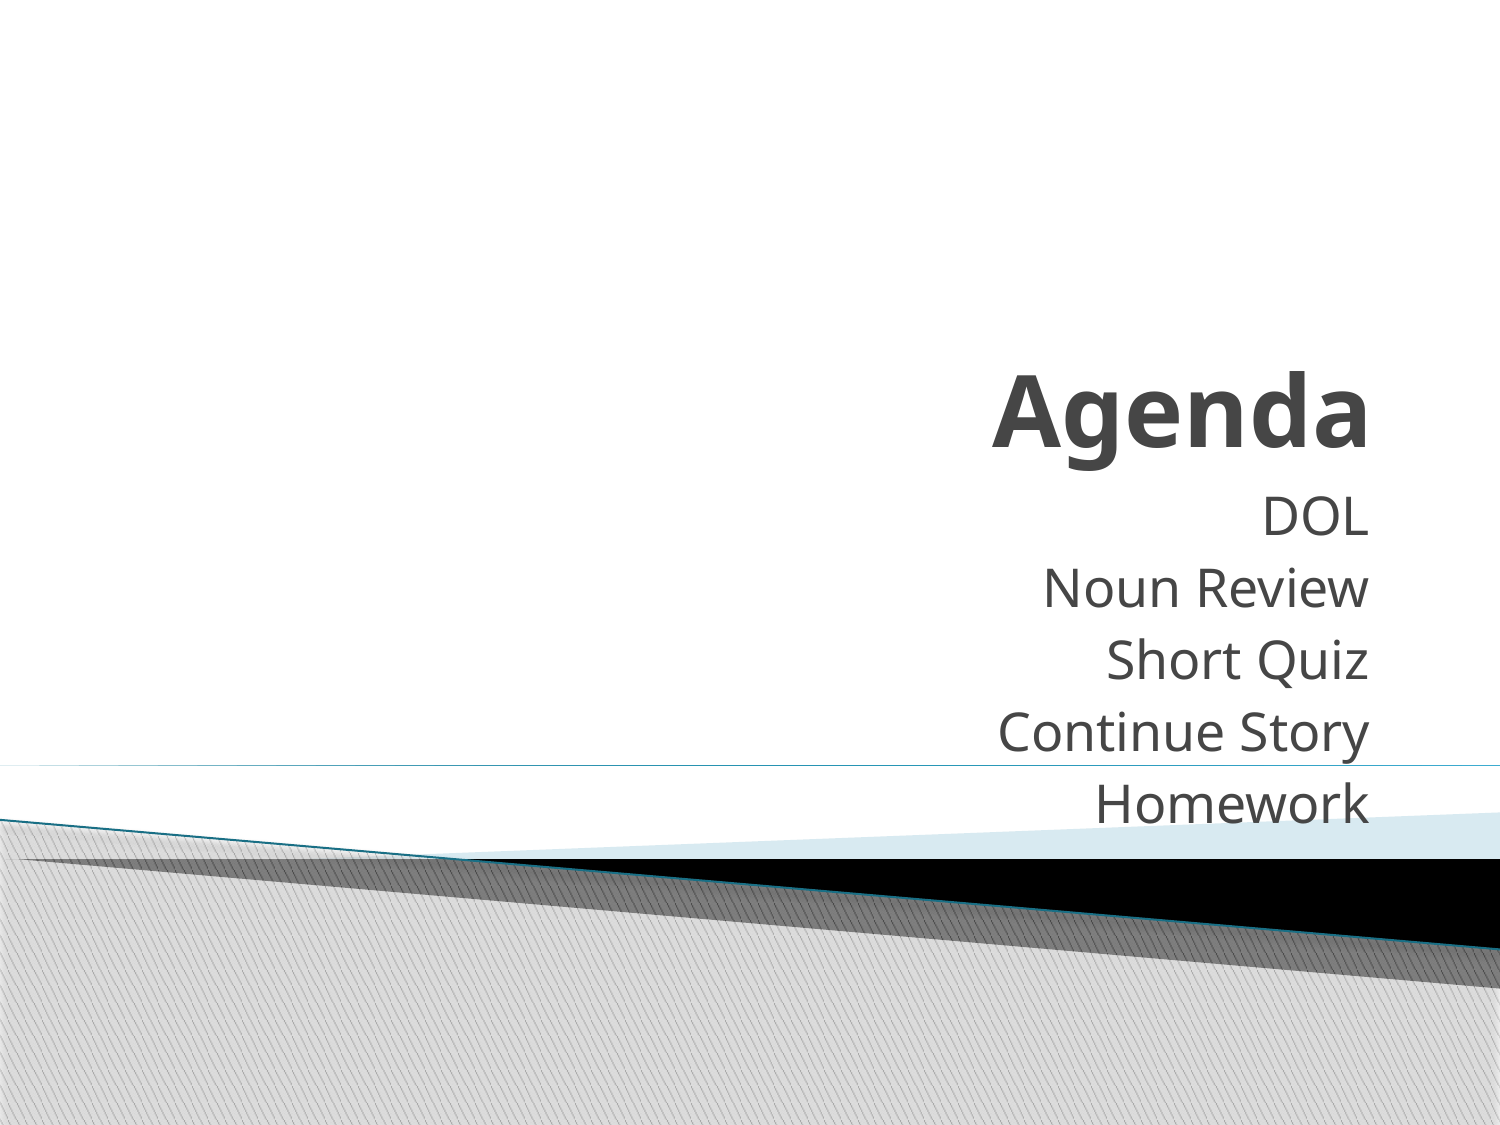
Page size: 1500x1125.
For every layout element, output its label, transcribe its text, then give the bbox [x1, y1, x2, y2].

picture [5, 859, 1500, 989]
title Agenda [112, 174, 1388, 474]
subtitle DOL Noun Review Short Quiz Continue Story Homework [112, 474, 1388, 845]
